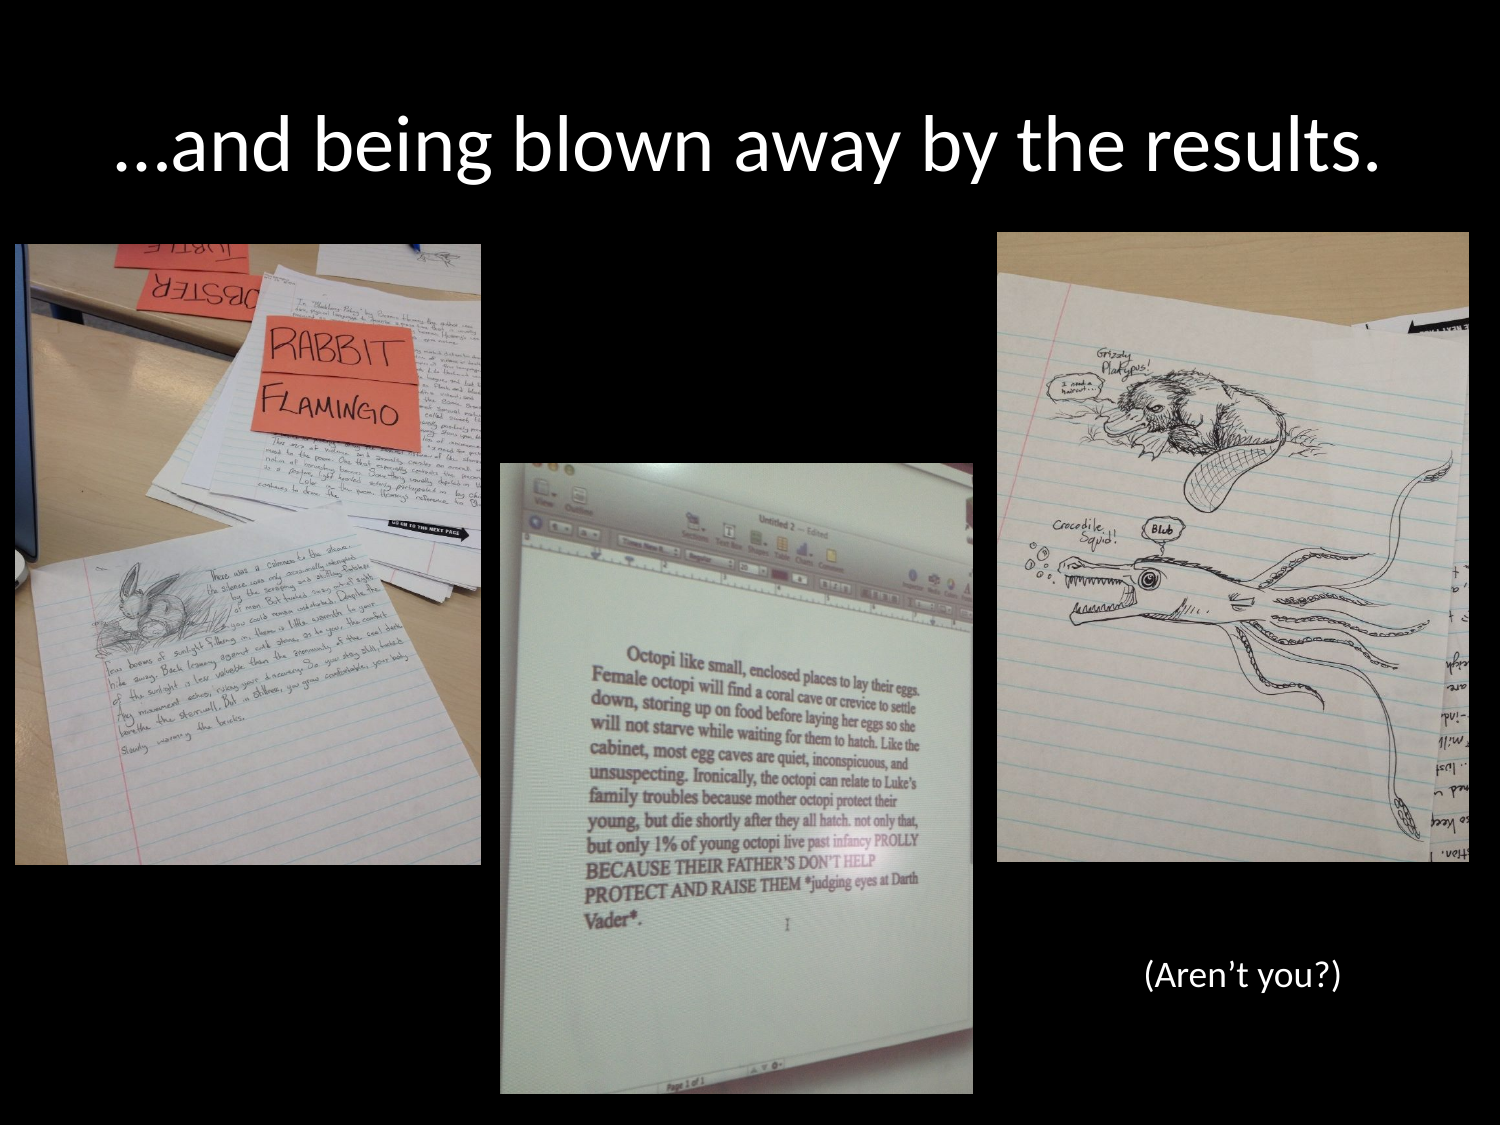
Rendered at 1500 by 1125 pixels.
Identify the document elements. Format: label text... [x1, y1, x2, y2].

picture [996, 232, 1469, 862]
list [455, 463, 1018, 1095]
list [0, 244, 526, 866]
text_box (Aren’t you?) [1128, 942, 1500, 1003]
title …and being blown away by the results. [75, 45, 1425, 233]
